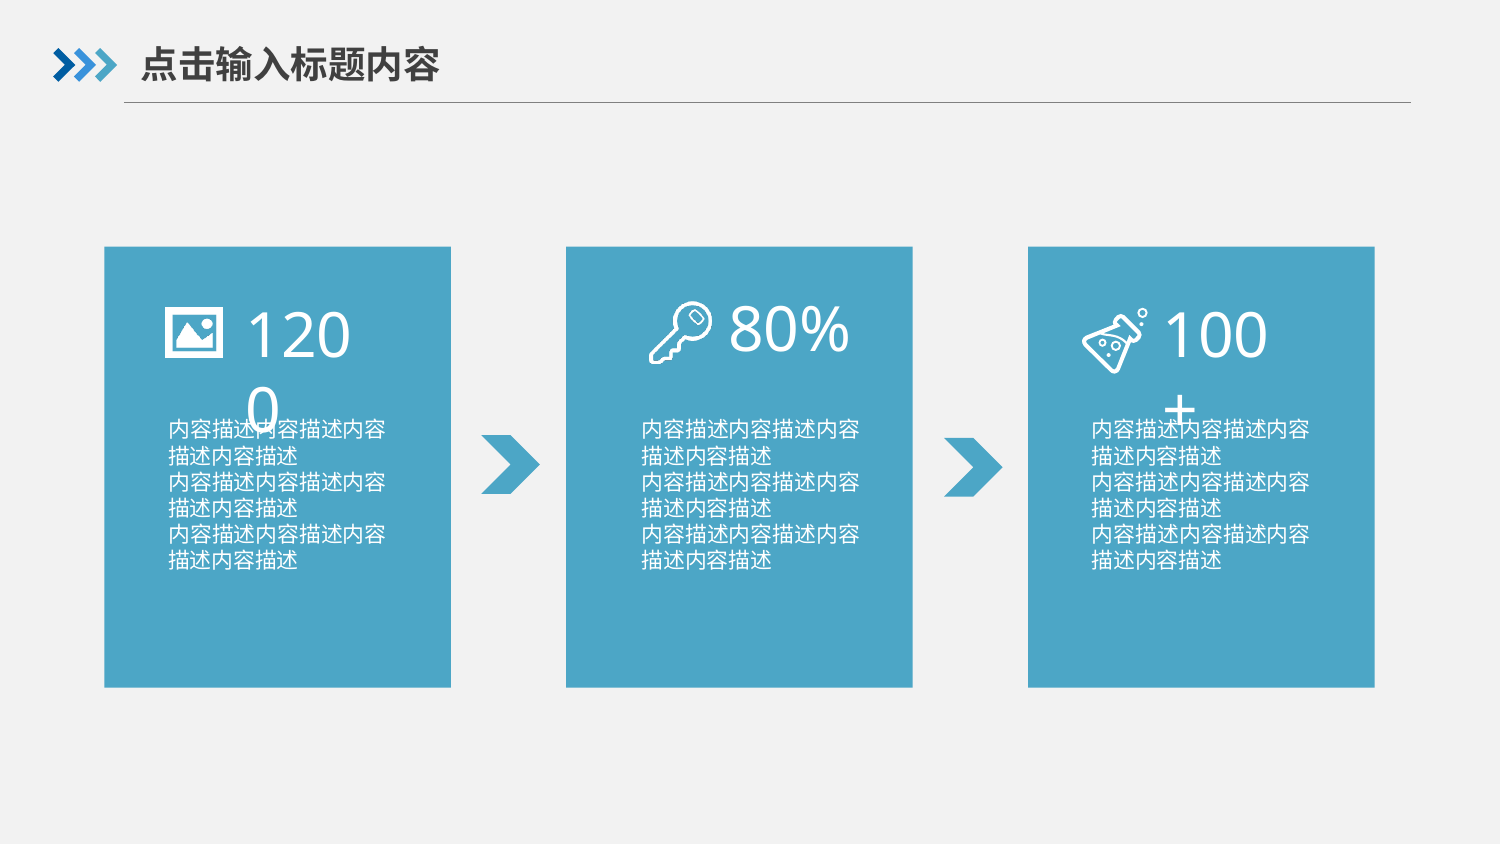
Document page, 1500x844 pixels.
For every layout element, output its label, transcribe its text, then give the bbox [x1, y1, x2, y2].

text_box 内容描述内容描述内容描述内容描述 内容描述内容描述内容描述内容描述 内容描述内容描述内容描述内容描述 [153, 408, 402, 581]
text_box [1082, 313, 1142, 374]
text_box [1137, 307, 1148, 319]
text_box 点击输入标题内容 [140, 32, 491, 95]
text_box [944, 437, 1003, 497]
text_box 80% [713, 281, 872, 372]
text_box 内容描述内容描述内容描述内容描述 内容描述内容描述内容描述内容描述 内容描述内容描述内容描述内容描述 [626, 408, 875, 581]
text_box [1028, 246, 1375, 688]
text_box 内容描述内容描述内容描述内容描述 内容描述内容描述内容描述内容描述 内容描述内容描述内容描述内容描述 [1077, 408, 1326, 581]
text_box 100+ [1147, 287, 1306, 408]
picture [164, 303, 223, 358]
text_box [52, 47, 118, 82]
text_box [104, 246, 451, 688]
text_box 1200 [230, 287, 388, 408]
text_box [566, 246, 913, 688]
picture [648, 300, 712, 364]
text_box [481, 435, 540, 494]
